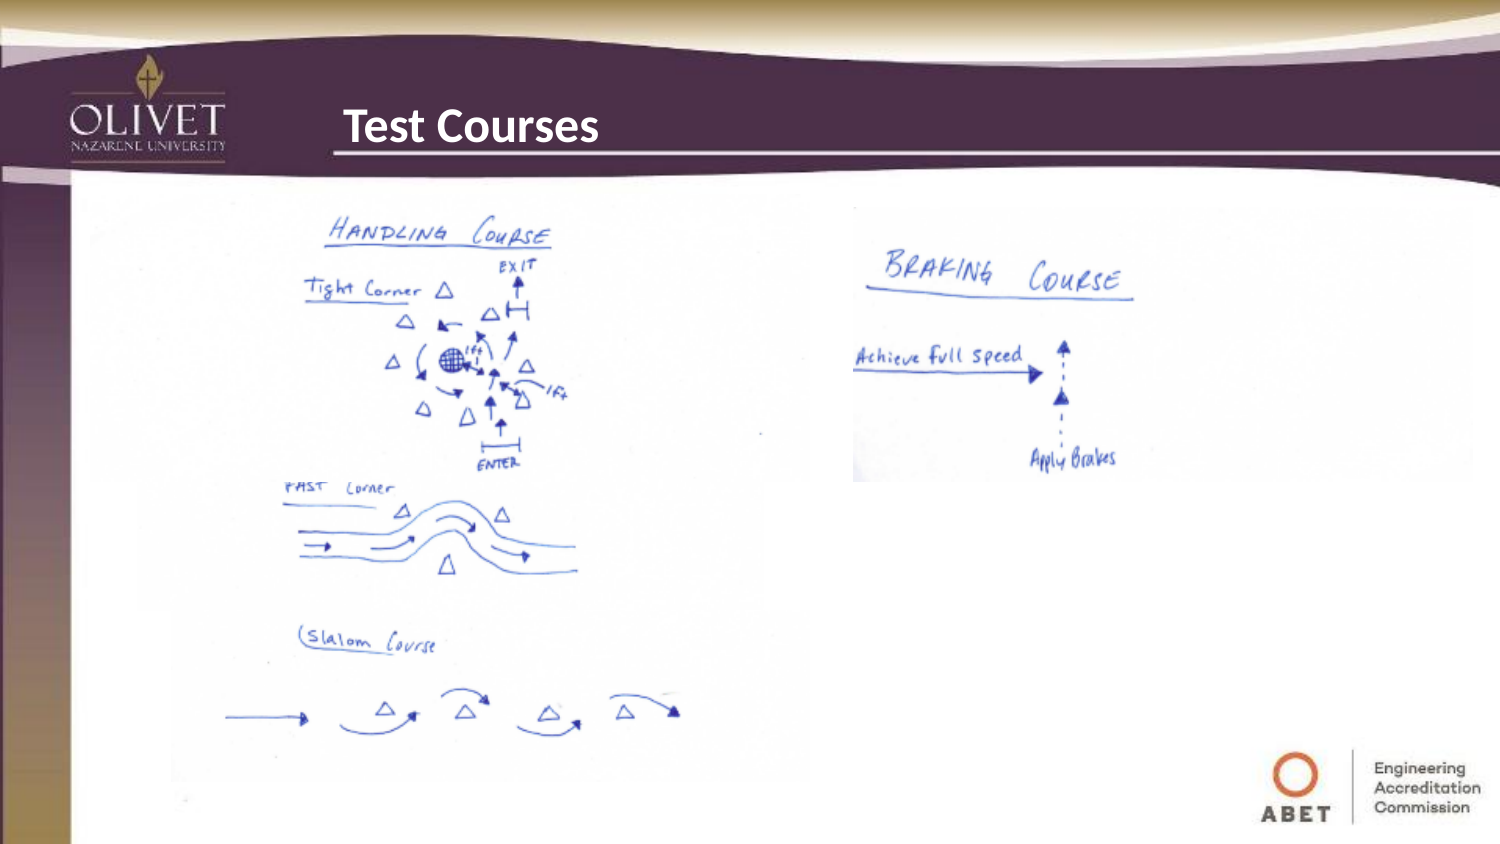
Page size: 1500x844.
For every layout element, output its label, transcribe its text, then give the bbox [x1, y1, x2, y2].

title Test Courses [331, 44, 1397, 208]
picture [0, 0, 1500, 844]
